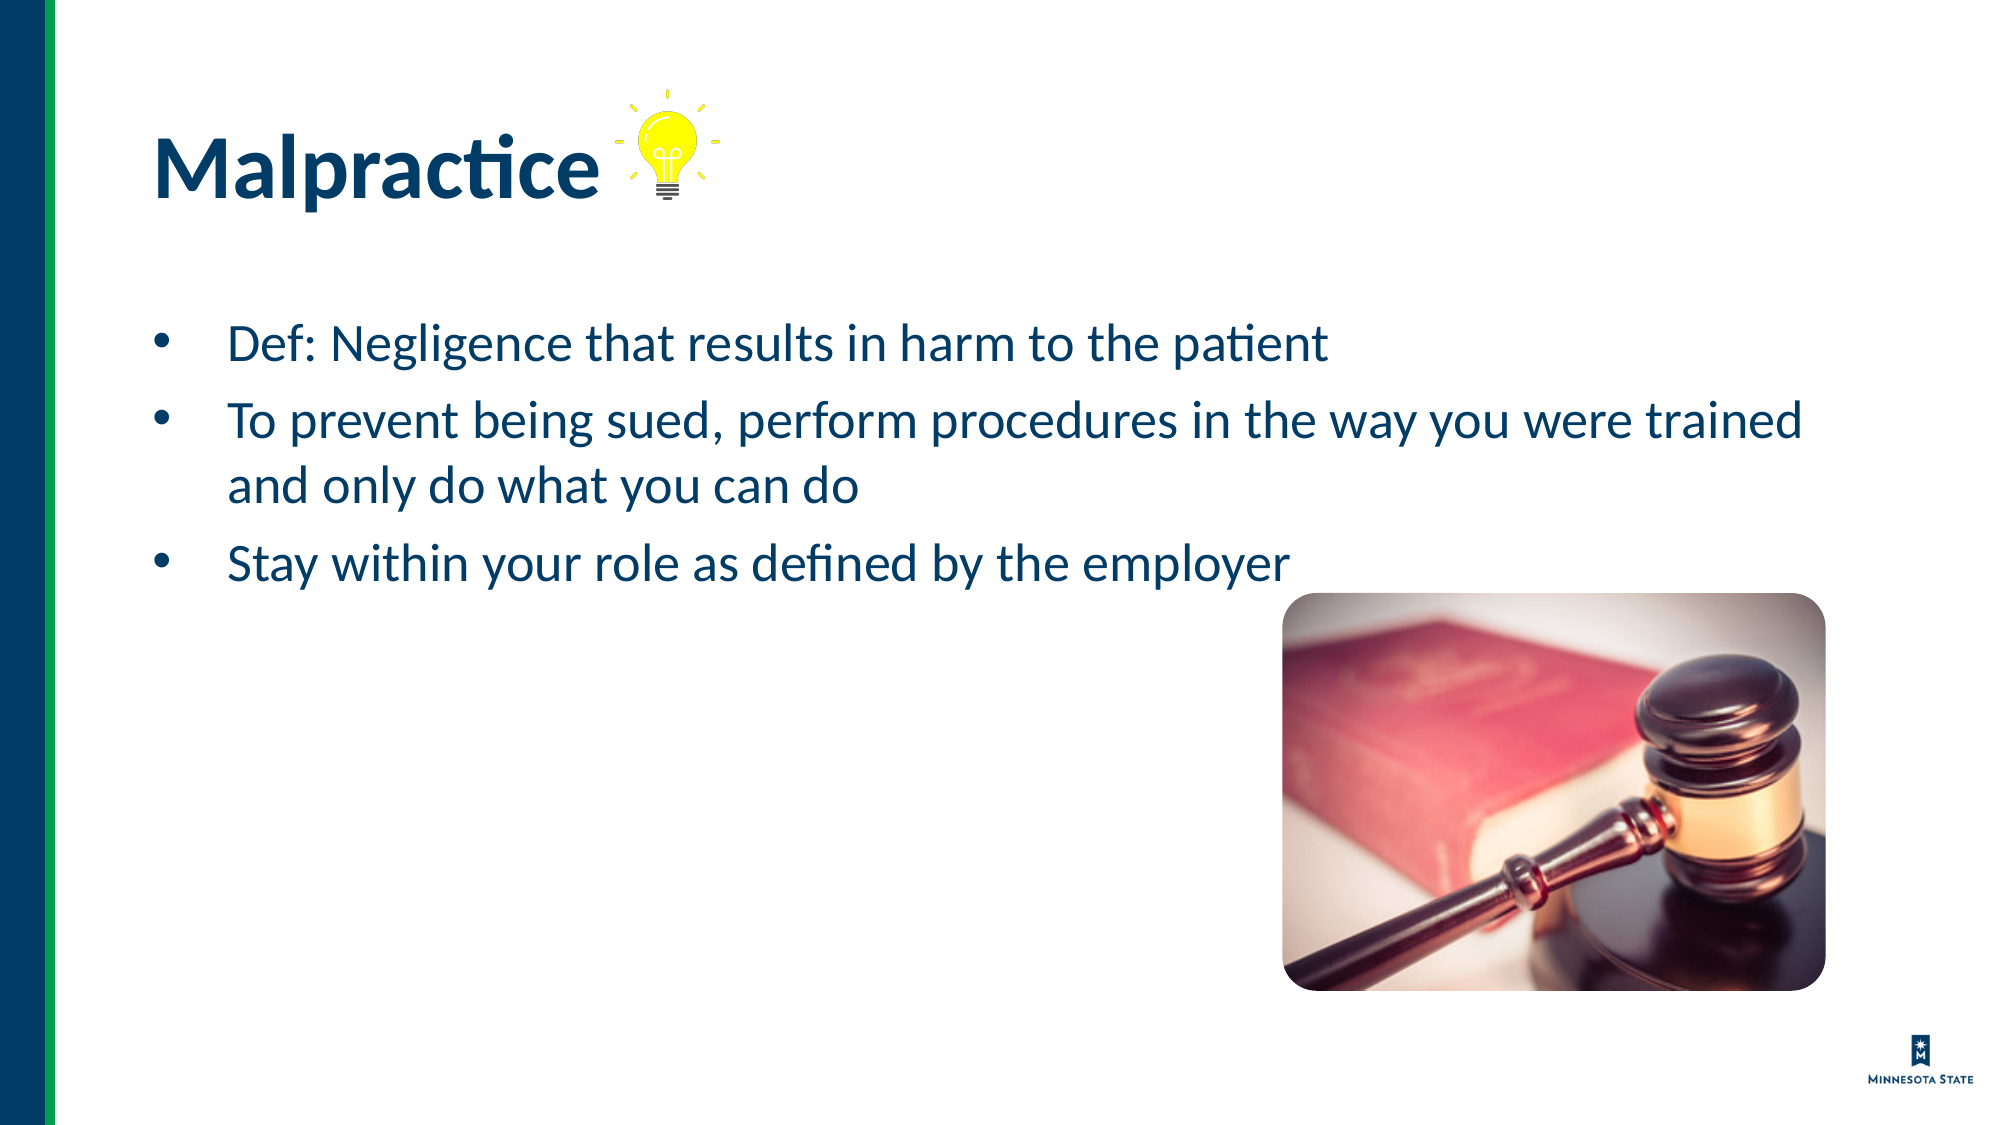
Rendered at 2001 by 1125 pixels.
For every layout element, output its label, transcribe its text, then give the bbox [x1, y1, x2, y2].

list Def: Negligence that results in harm to the patient To prevent being sued, perform procedures in the way you were trained and only do what you can do Stay within your role as defined by the employer [137, 299, 1863, 1014]
picture [1823, 1028, 2001, 1095]
picture [1282, 592, 1826, 991]
title Malpractice [137, 59, 1863, 278]
picture [586, 60, 749, 223]
